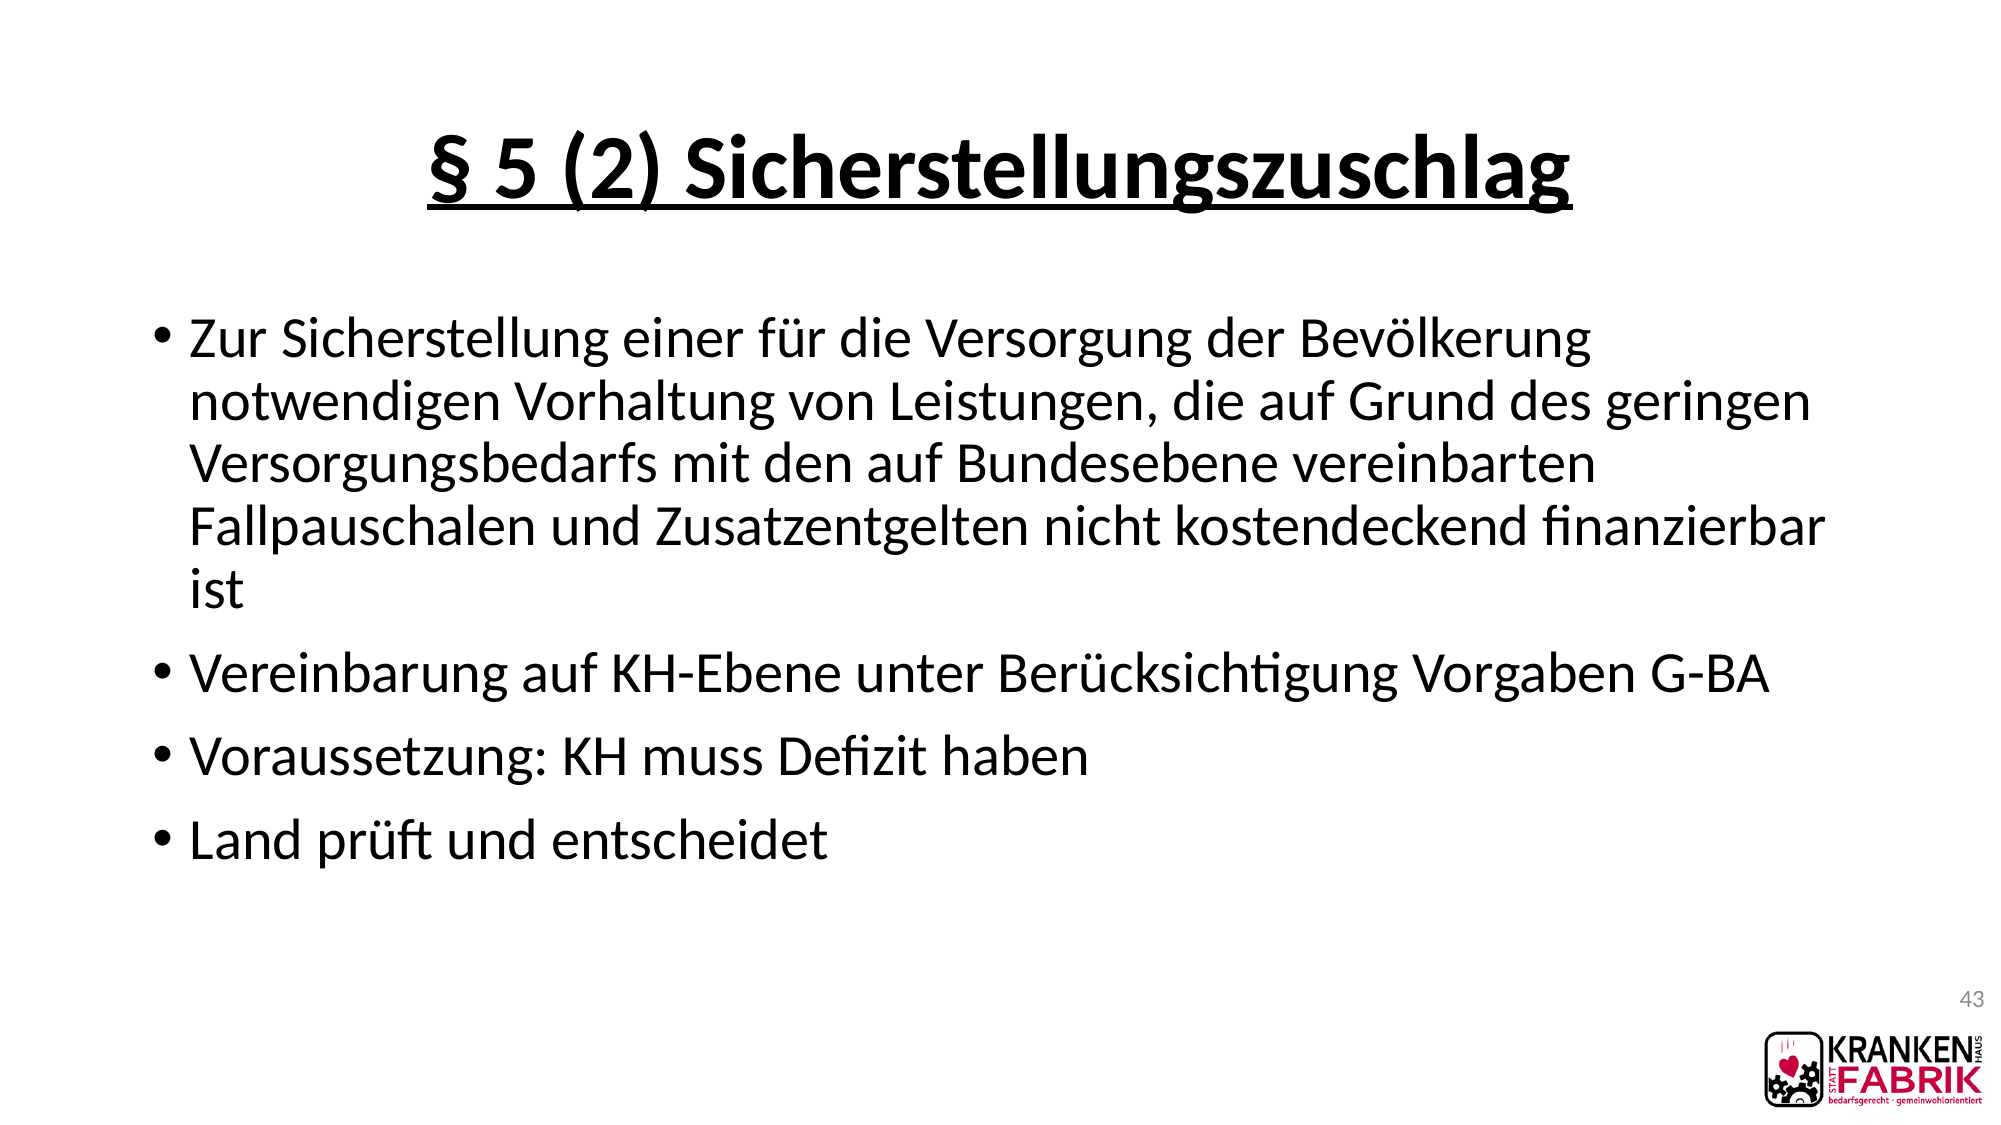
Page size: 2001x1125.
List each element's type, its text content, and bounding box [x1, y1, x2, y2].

slide_number 43 [1550, 968, 2000, 1028]
list Zur Sicherstellung einer für die Versorgung der Bevölkerung notwendigen Vorhaltung von Leistungen, die auf Grund des geringen Versorgungsbedarfs mit den auf Bundesebene vereinbarten Fallpauschalen und Zusatzentgelten nicht kostendeckend finanzierbar ist Vereinbarung auf KH-Ebene unter Berücksichtigung Vorgaben G-BA Voraussetzung: KH muss Defizit haben Land prüft und entscheidet [137, 299, 1863, 1014]
picture [1746, 1028, 2000, 1125]
title § 5 (2) Sicherstellungszuschlag [137, 59, 1863, 278]
